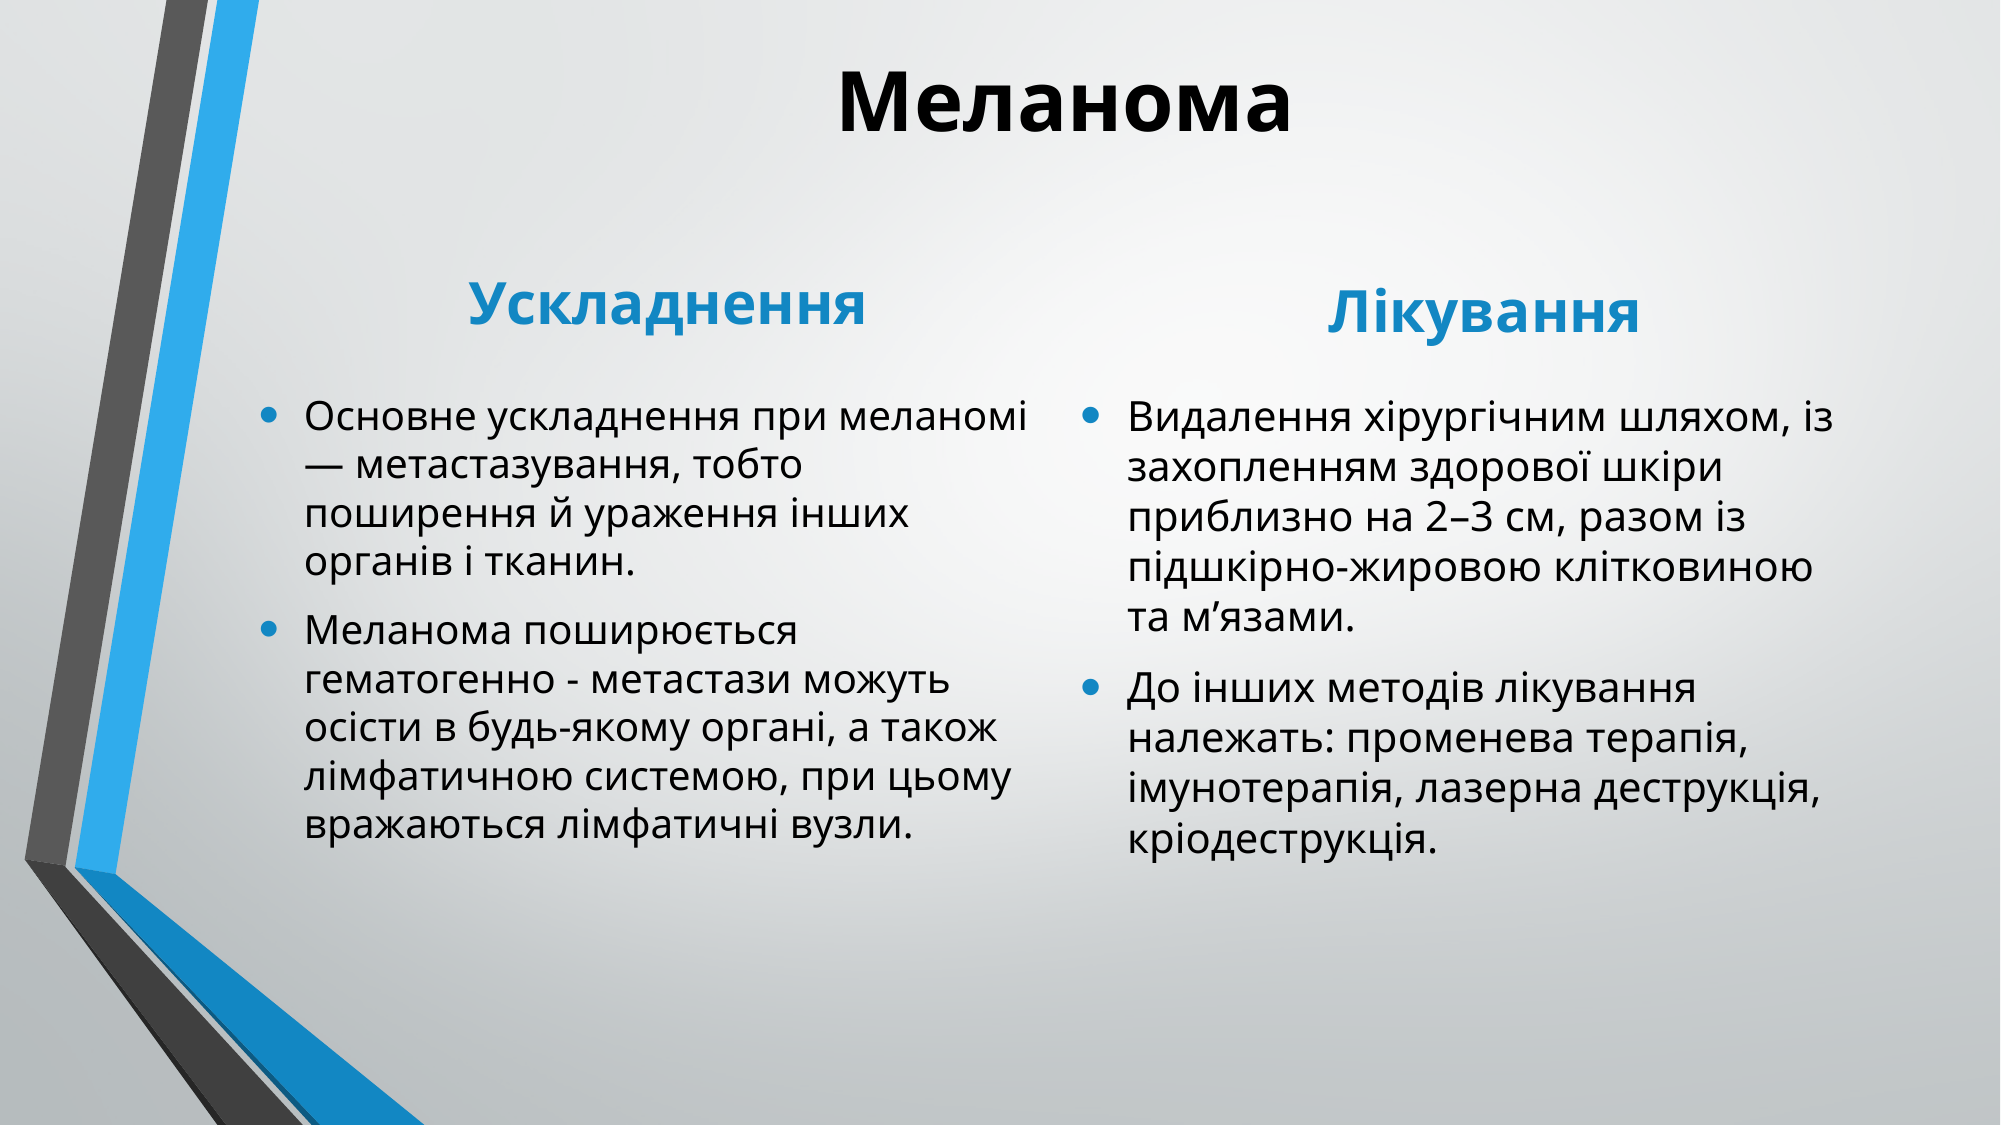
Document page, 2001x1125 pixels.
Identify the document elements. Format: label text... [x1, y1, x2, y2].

list Видалення хірургічним шляхом, із захопленням здорової шкіри приблизно на 2–3 см, разом із підшкірно-жировою клітковиною та м’язами. До інших методів лікування належать: променева терапія, імунотерапія, лазерна деструкція, кріодеструкція. [1065, 382, 1869, 896]
list Ускладнення [290, 249, 1047, 345]
list Основне ускладнення при меланомі — метастазування, тобто поширення й ураження інших органів і тканин. Меланома поширюється гематогенно - метастази можуть осісти в будь-якому органі, а також лімфатичною системою, при цьому вражаються лімфатичні вузли. [243, 382, 1047, 896]
title Меланома [243, 40, 1887, 157]
list Лікування [1106, 257, 1865, 352]
